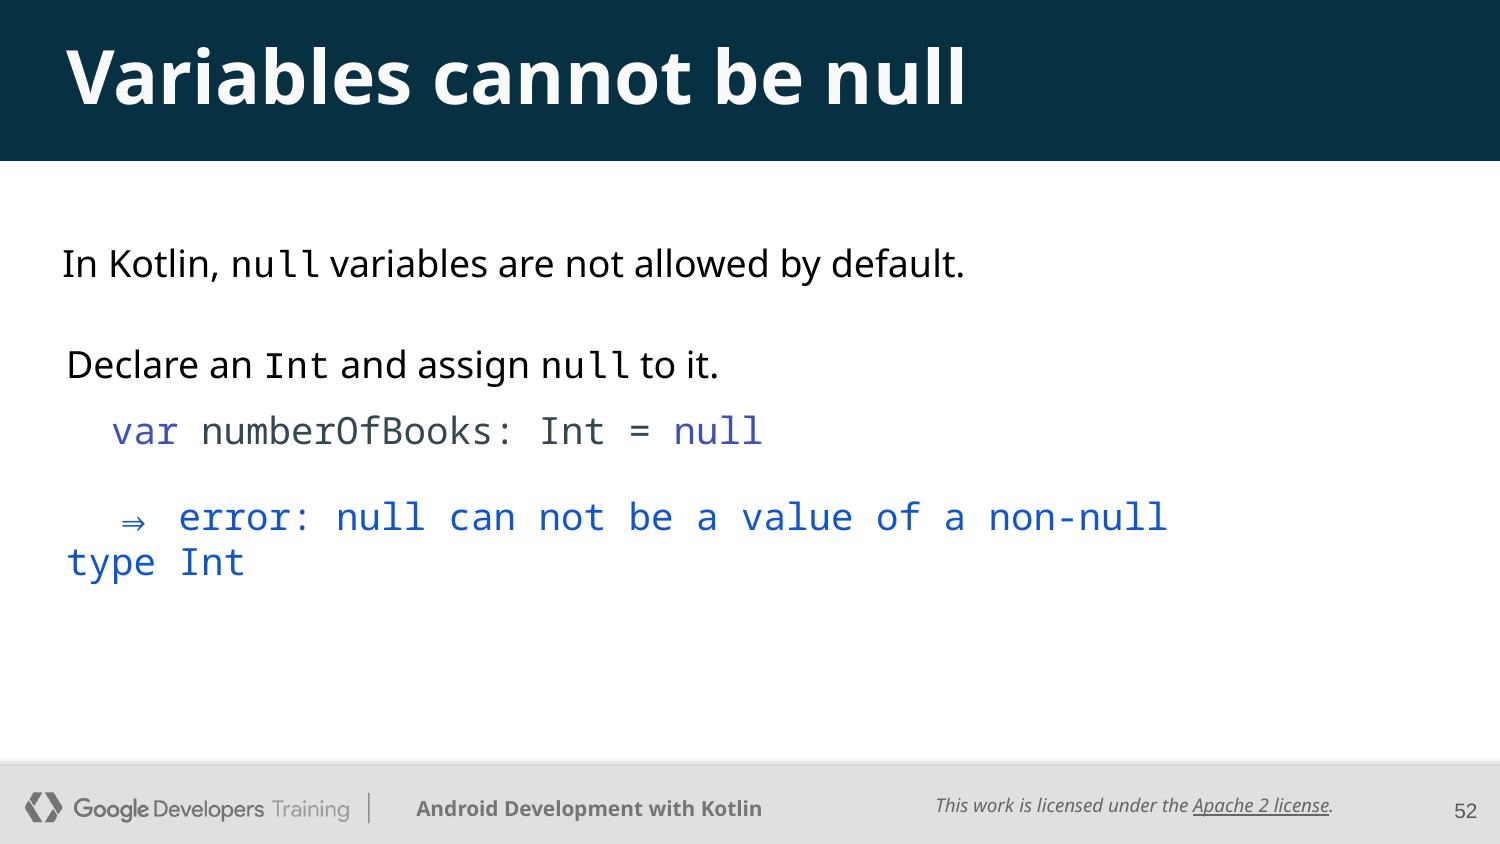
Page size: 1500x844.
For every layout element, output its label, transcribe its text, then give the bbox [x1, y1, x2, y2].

slide_number ‹#› [1402, 777, 1493, 842]
text_box In Kotlin, null variables are not allowed by default. [47, 225, 994, 304]
title Variables cannot be null [51, 40, 1472, 135]
text_box ⇒ error: null can not be a value of a non-null type Int [51, 477, 1282, 556]
text_box Declare an Int and assign null to it. var numberOfBooks: Int = null [51, 326, 1192, 467]
picture [0, 161, 1500, 844]
